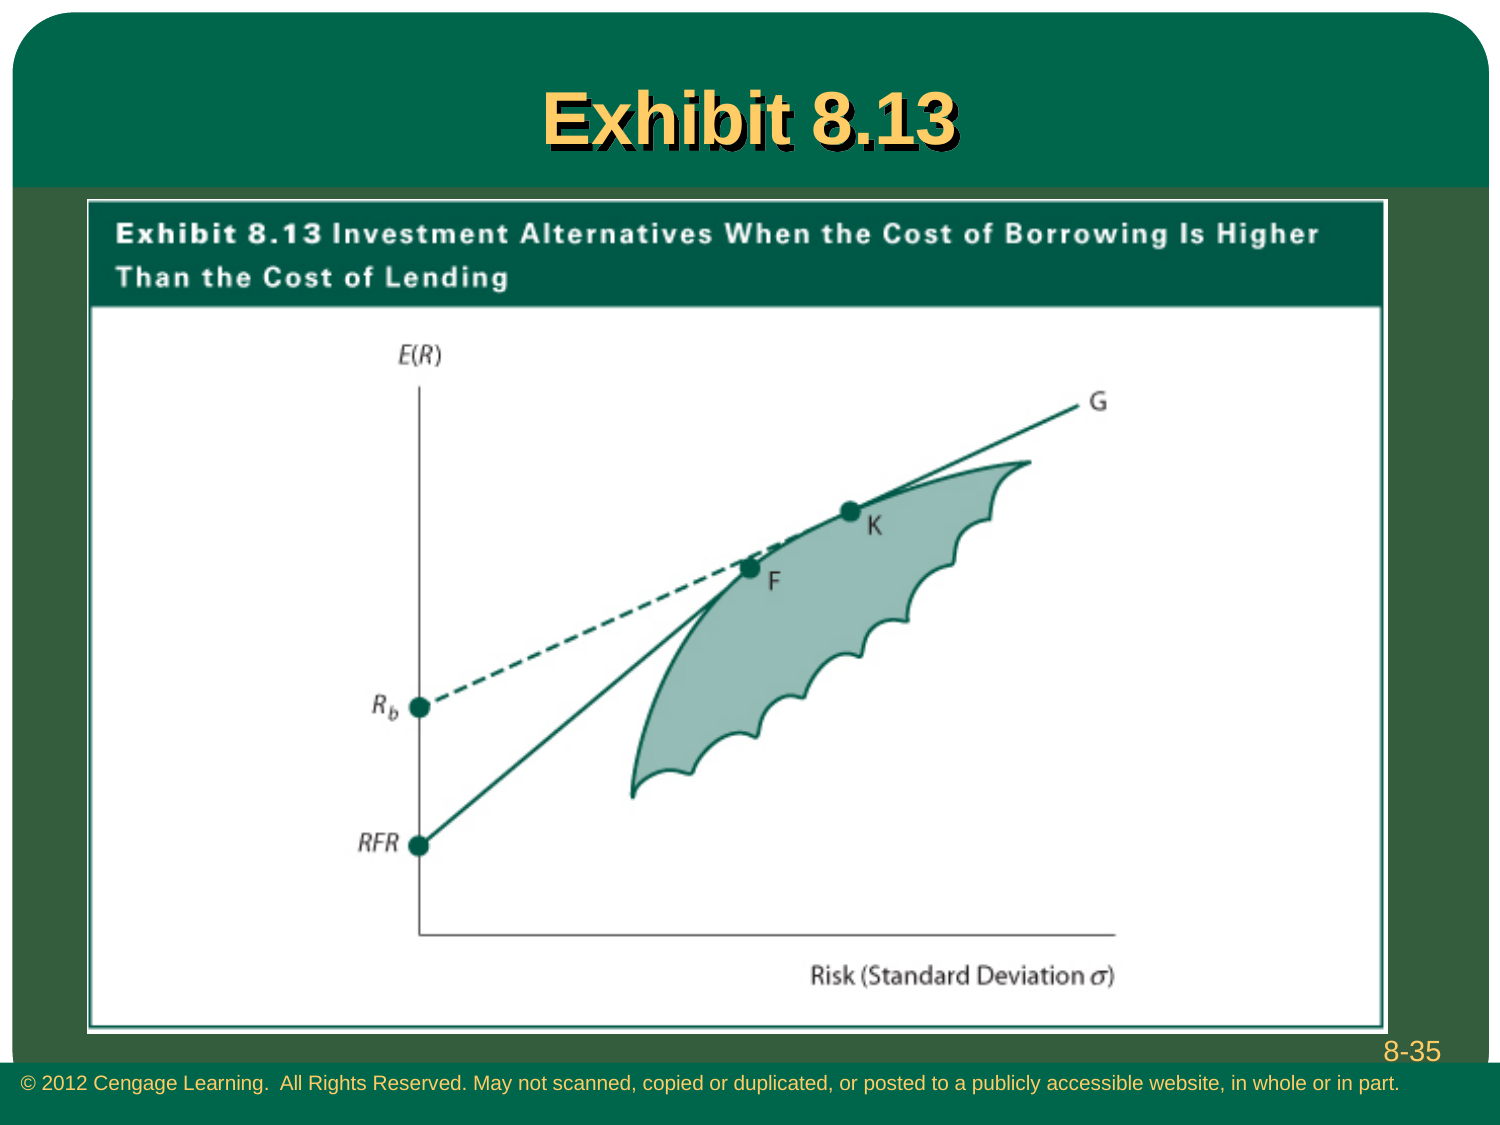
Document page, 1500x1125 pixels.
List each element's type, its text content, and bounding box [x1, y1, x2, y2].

title Exhibit 8.13 [75, 37, 1425, 193]
slide_number 8-35 [1325, 1025, 1500, 1088]
picture [87, 199, 1388, 1034]
footer © 2012 Cengage Learning. All Rights Reserved. May not scanned, copied or duplicated, or posted to a publicly accessible website, in whole or in part. [0, 1062, 1500, 1125]
